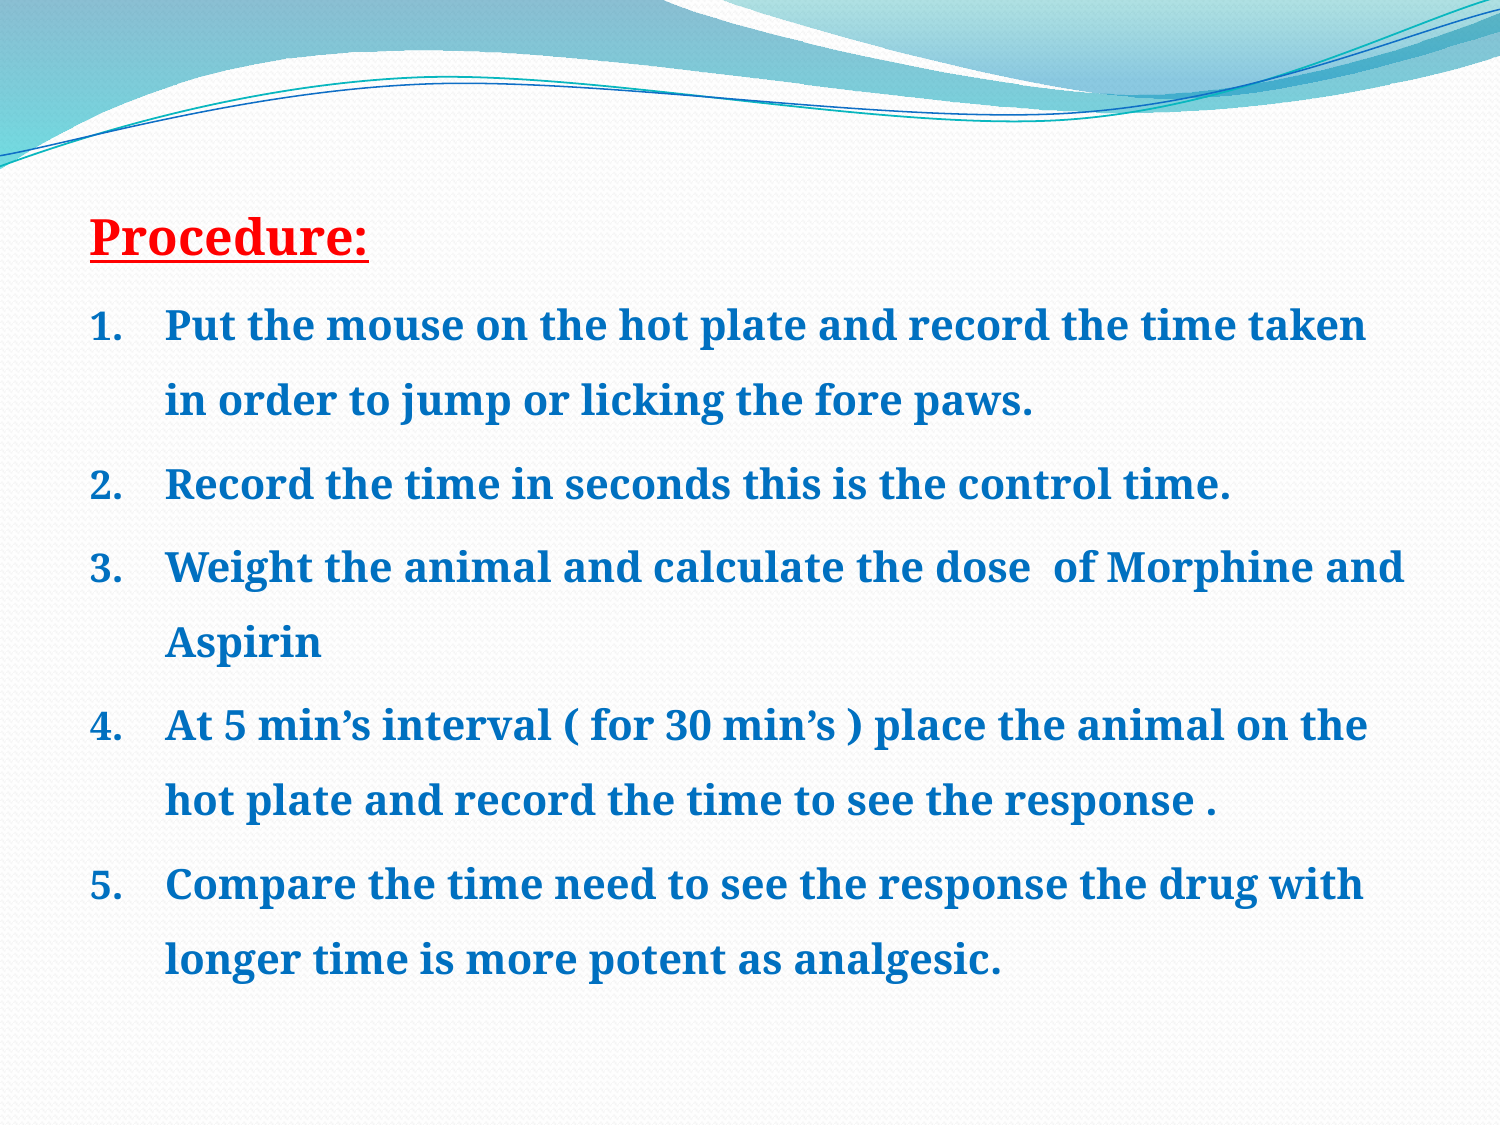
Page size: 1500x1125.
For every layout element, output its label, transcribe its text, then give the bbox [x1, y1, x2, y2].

list Procedure: Put the mouse on the hot plate and record the time taken in order to jump or licking the fore paws. Record the time in seconds this is the control time. Weight the animal and calculate the dose of Morphine and Aspirin At 5 min’s interval ( for 30 min’s ) place the animal on the hot plate and record the time to see the response . Compare the time need to see the response the drug with longer time is more potent as analgesic. [75, 162, 1425, 1038]
